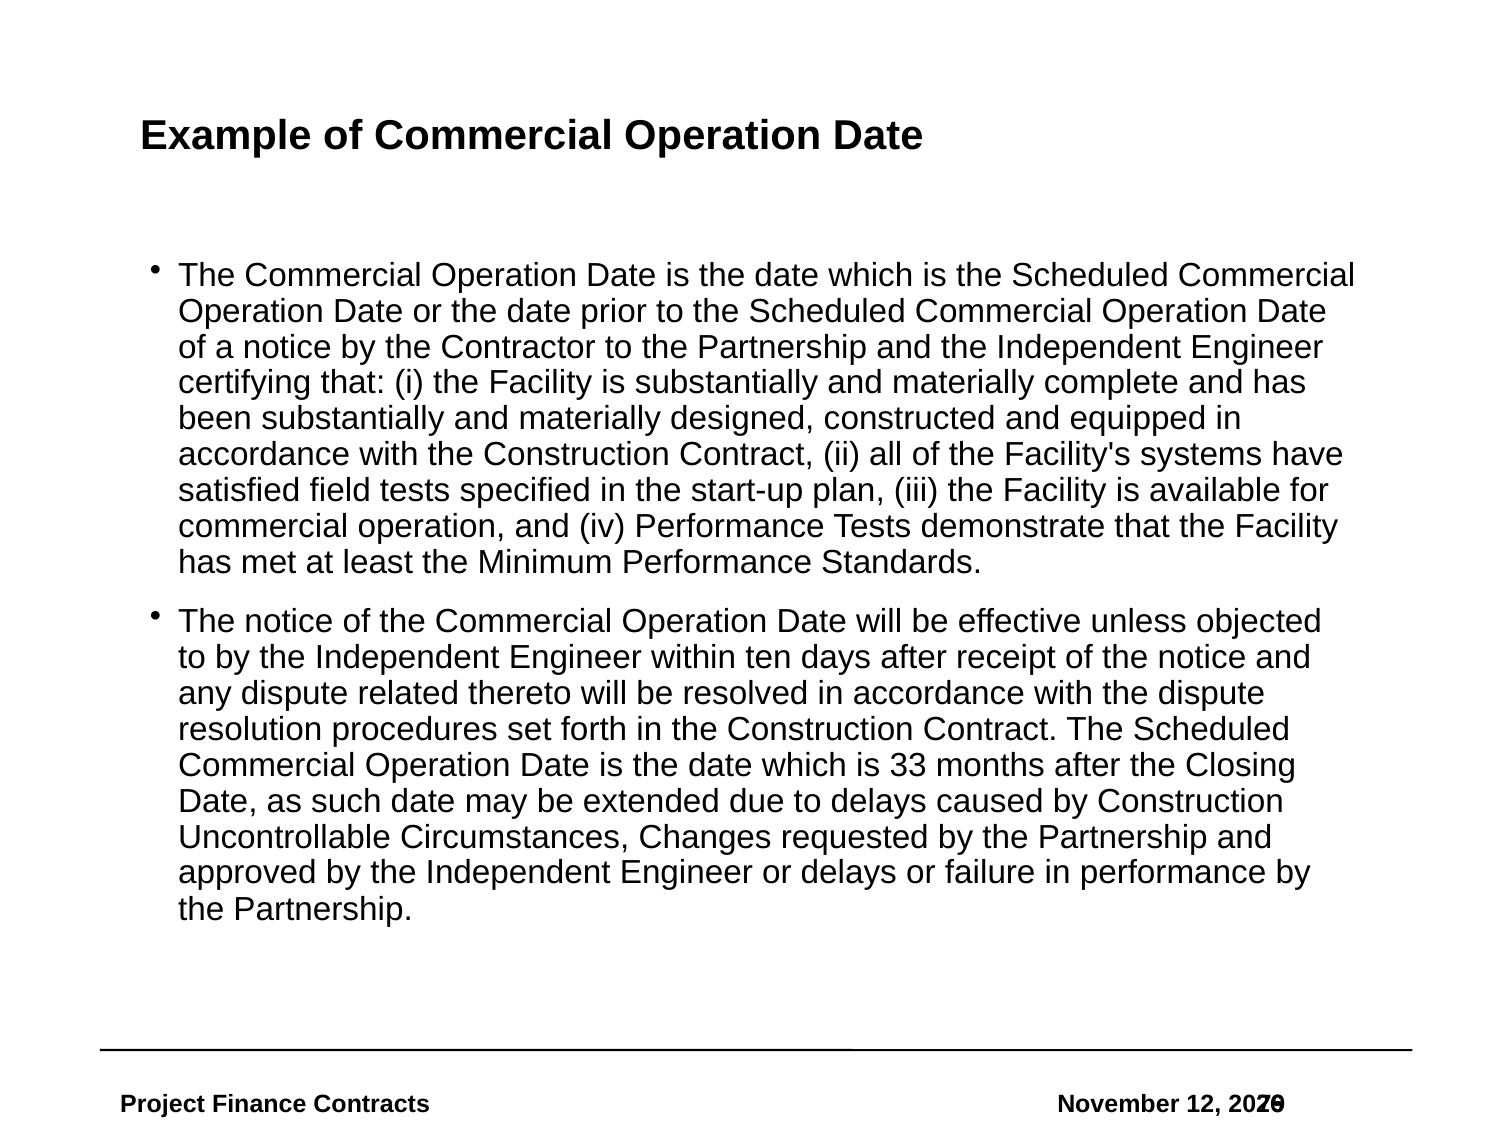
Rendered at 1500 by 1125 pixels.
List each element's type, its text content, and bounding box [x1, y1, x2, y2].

title Example of Commercial Operation Date [124, 99, 1288, 226]
list The Commercial Operation Date is the date which is the Scheduled Commercial Operation Date or the date prior to the Scheduled Commercial Operation Date of a notice by the Contractor to the Partnership and the Independent Engineer certifying that: (i) the Facility is substantially and materially complete and has been substantially and materially designed, constructed and equipped in accordance with the Construction Contract, (ii) all of the Facility's systems have satisfied field tests specified in the start-up plan, (iii) the Facility is available for commercial operation, and (iv) Performance Tests demonstrate that the Facility has met at least the Minimum Performance Standards. The notice of the Commercial Operation Date will be effective unless objected to by the Independent Engineer within ten days after receipt of the notice and any dispute related thereto will be resolved in accordance with the dispute resolution procedures set forth in the Construction Contract. The Scheduled Commercial Operation Date is the date which is 33 months after the Closing Date, as such date may be extended due to delays caused by Construction Uncontrollable Circumstances, Changes requested by the Partnership and approved by the Independent Engineer or delays or failure in performance by the Partnership. [124, 249, 1376, 1001]
